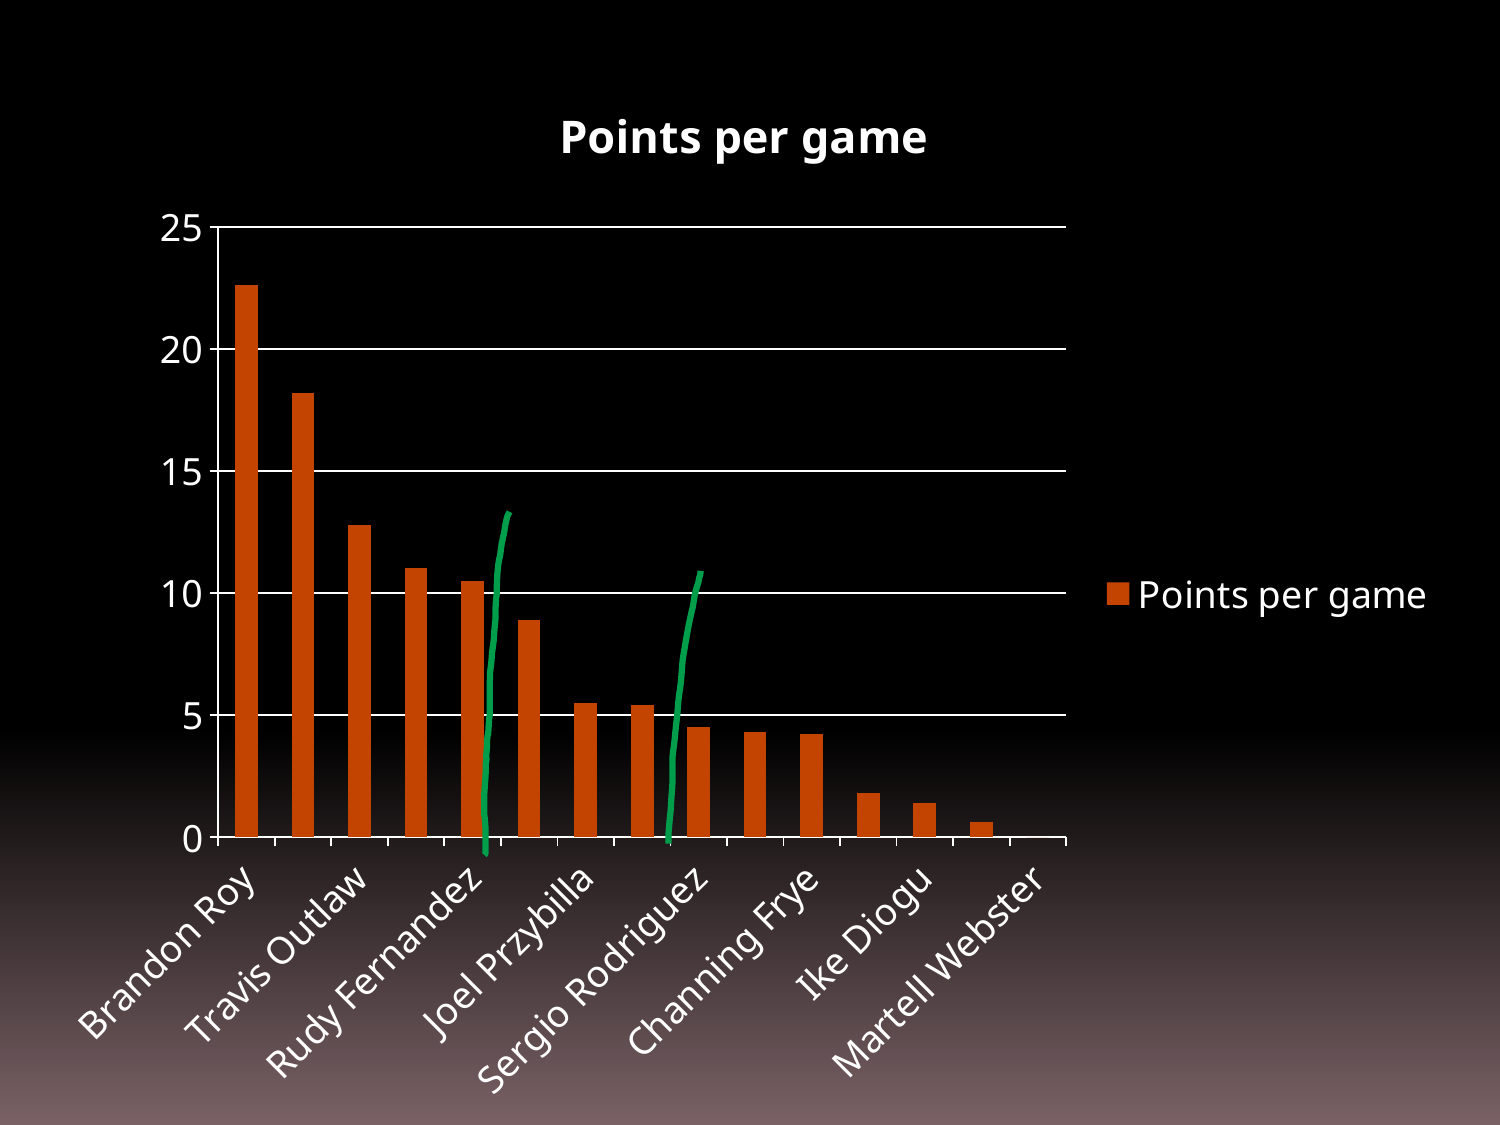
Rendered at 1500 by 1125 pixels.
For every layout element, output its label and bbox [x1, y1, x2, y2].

chart [36, 61, 1463, 1125]
